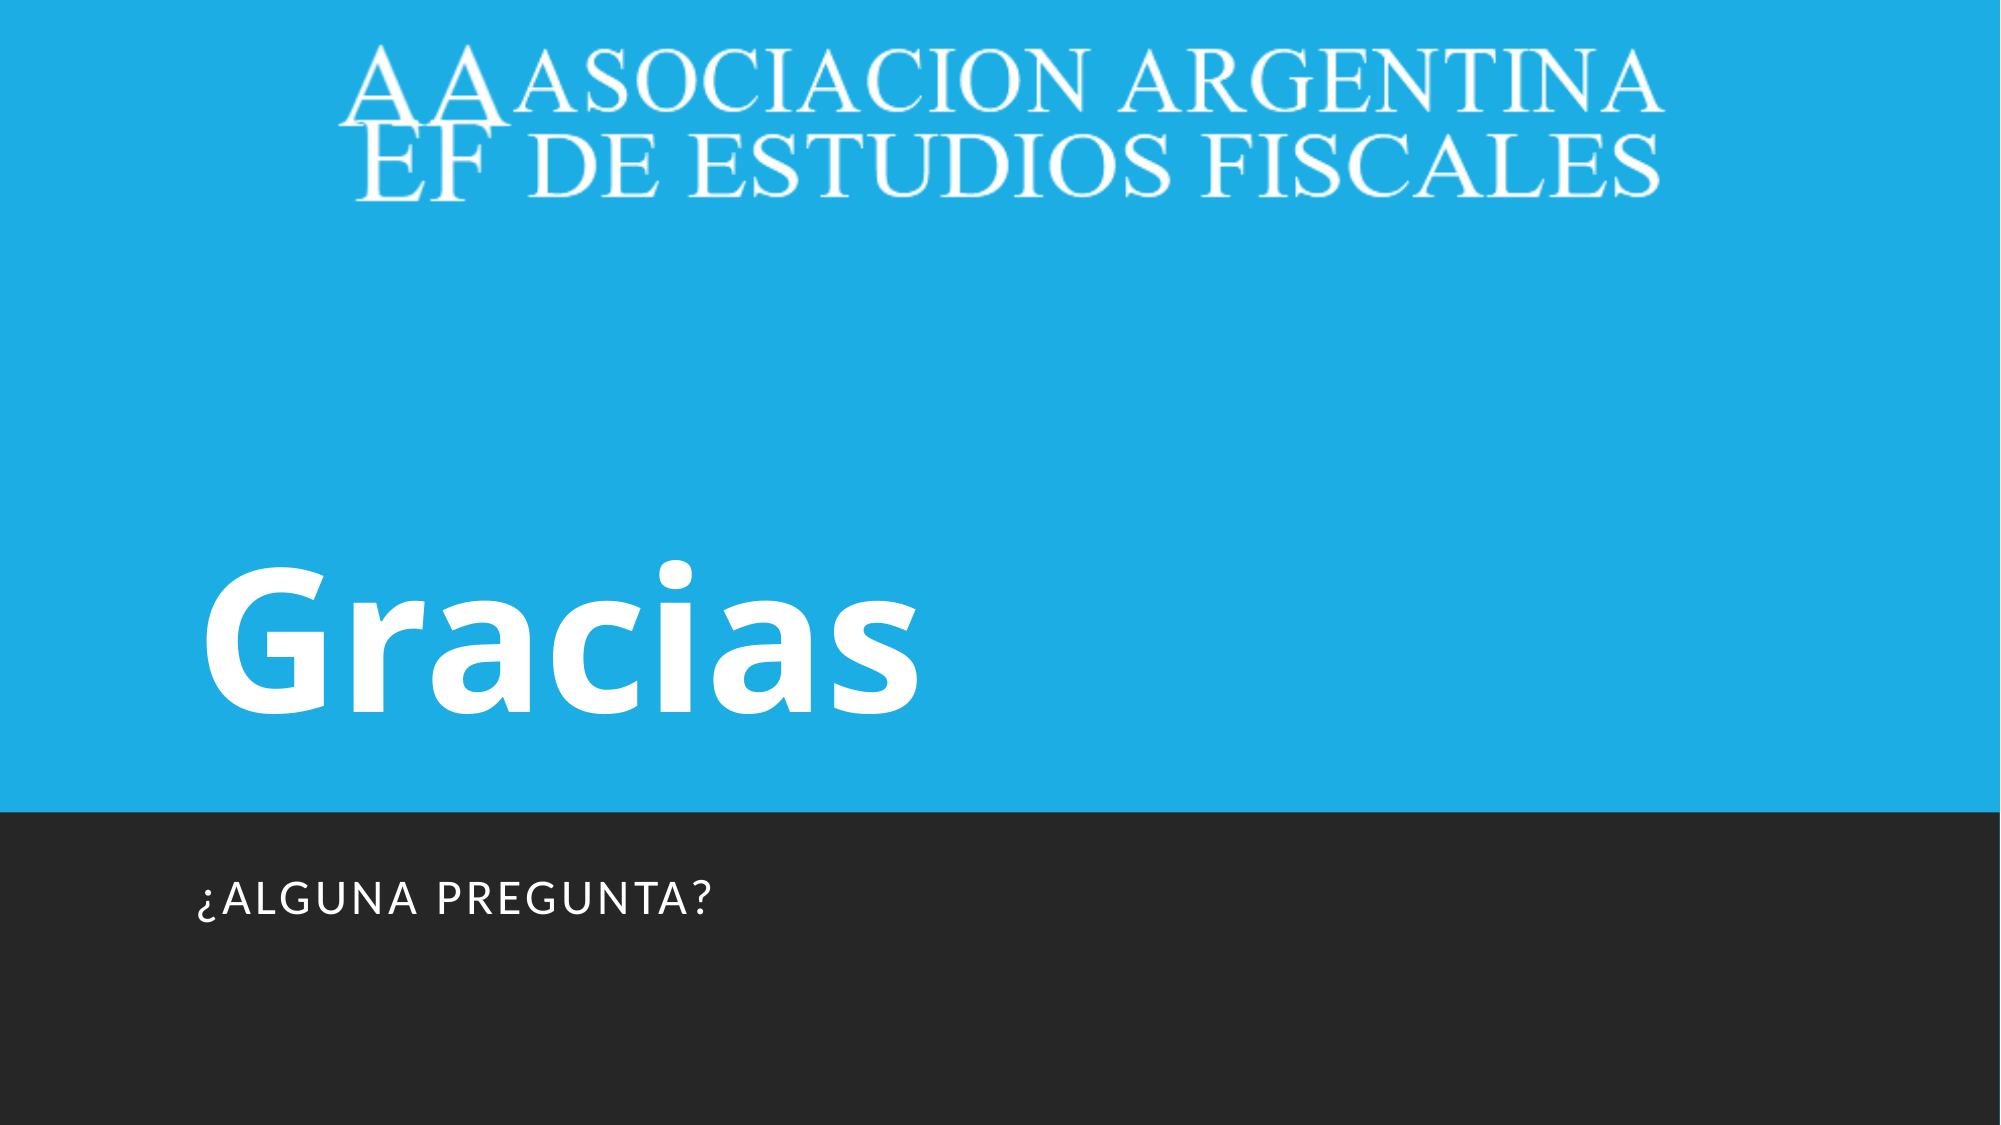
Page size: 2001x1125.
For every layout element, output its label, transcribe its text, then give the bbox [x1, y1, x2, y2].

picture [337, 18, 1679, 230]
title Gracias [180, 124, 1830, 763]
text_box [0, 811, 2000, 1125]
text_box [0, 0, 2000, 811]
list ¿Alguna pregunta? [180, 857, 1831, 1045]
